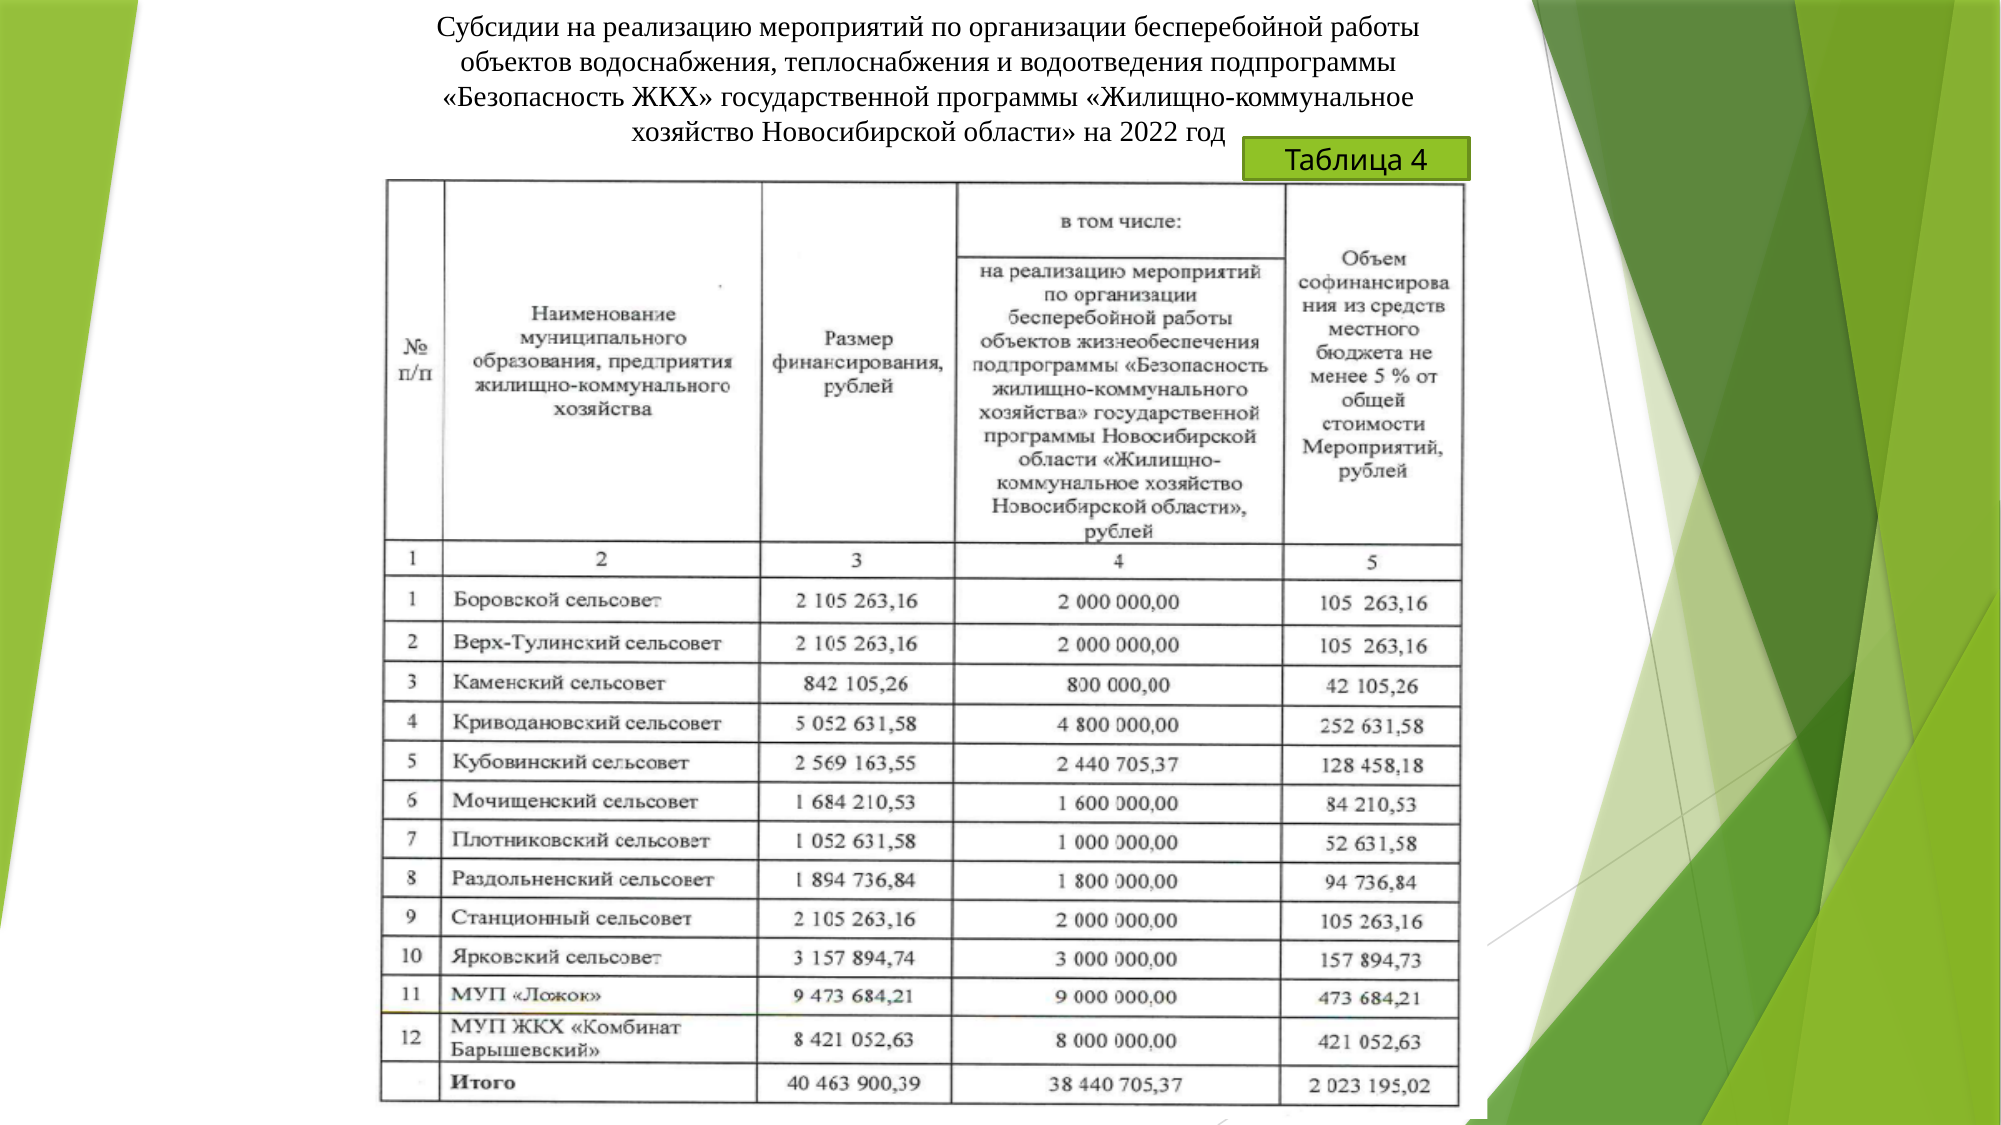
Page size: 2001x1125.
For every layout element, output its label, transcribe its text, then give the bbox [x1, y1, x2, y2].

subtitle Субсидии на реализацию мероприятий по организации бесперебойной работы объектов водоснабжения, теплоснабжения и водоотведения подпрограммы «Безопасность ЖКХ» государственной программы «Жилищно-коммунальное хозяйство Новосибирской области» на 2022 год [388, 0, 1470, 178]
text_box Таблица 4 [1242, 136, 1471, 178]
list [320, 179, 1488, 1120]
